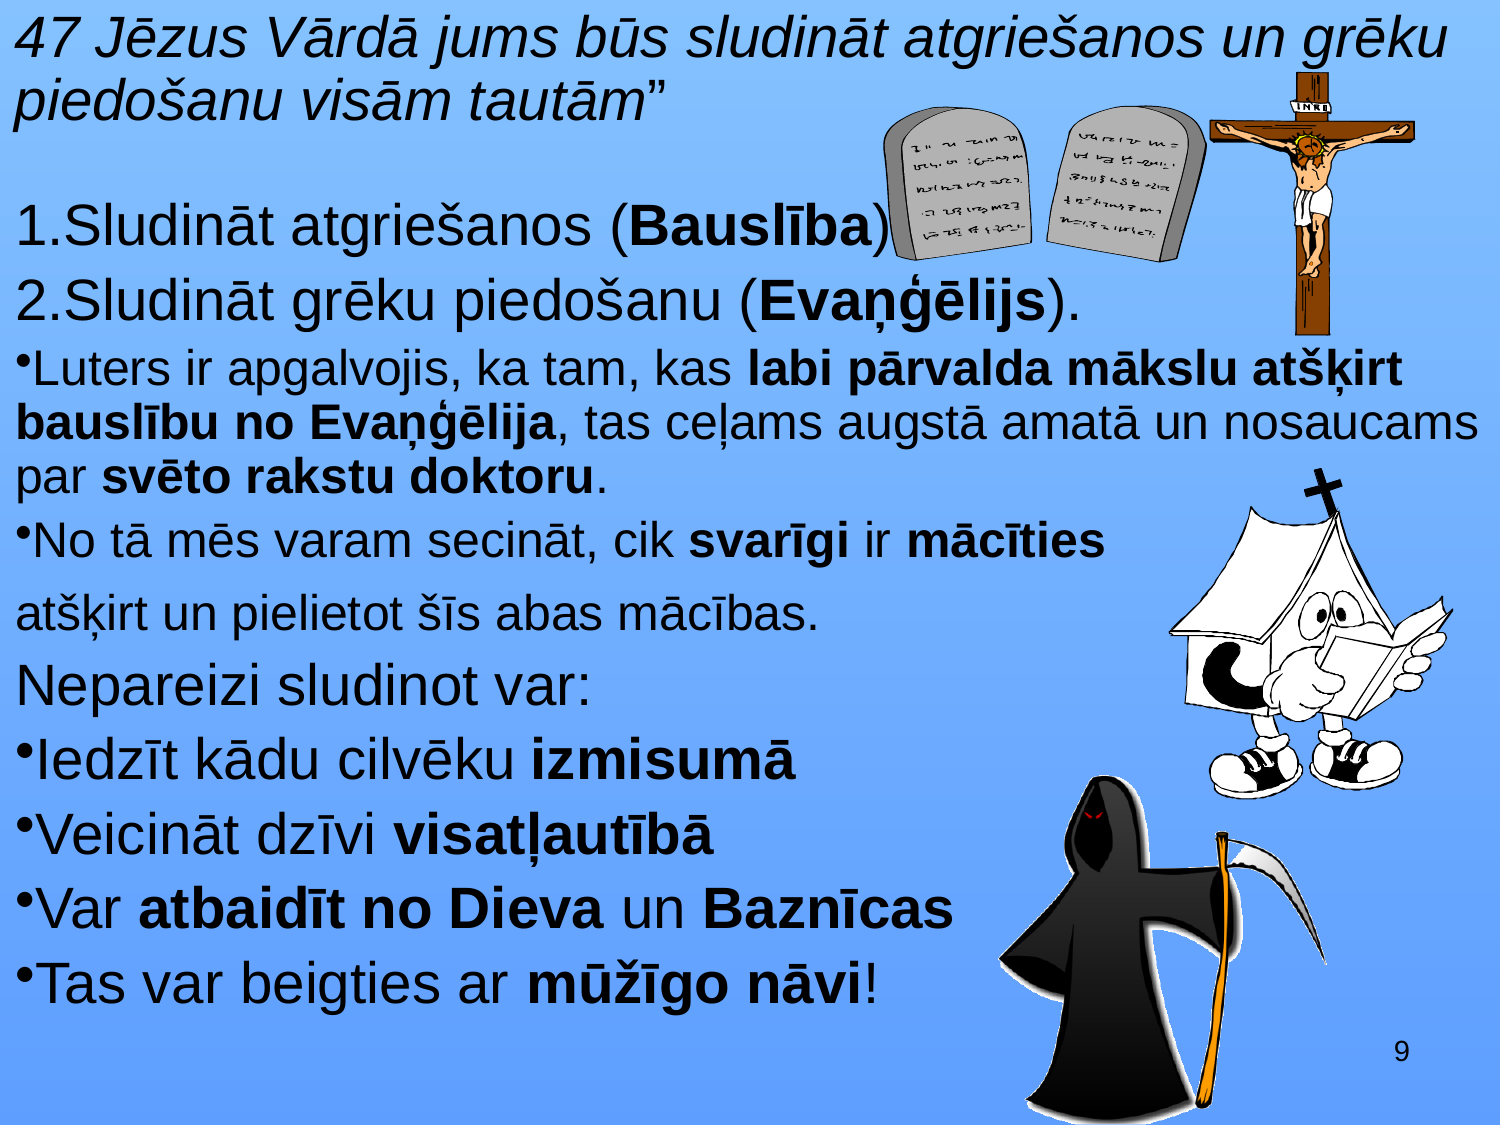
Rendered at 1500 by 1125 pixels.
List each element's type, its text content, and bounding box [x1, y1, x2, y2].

list 1.Sludināt atgriešanos (Bauslība) 2.Sludināt grēku piedošanu (Evaņģēlijs). Luters ir apgalvojis, ka tam, kas labi pārvalda mākslu atšķirt bauslību no Evaņģēlija, tas ceļams augstā amatā un nosaucams par svēto rakstu doktoru. No tā mēs varam secināt, cik svarīgi ir mācīties atšķirt un pielietot šīs abas mācības. Nepareizi sludinot var: Iedzīt kādu cilvēku izmisumā Veicināt dzīvi visatļautībā Var atbaidīt no Dieva un Baznīcas Tas var beigties ar mūžīgo nāvi! [0, 187, 1500, 1125]
picture [995, 468, 1454, 1125]
picture [883, 70, 1419, 338]
text_box 47 Jēzus Vārdā jums būs sludināt atgriešanos un grēku piedošanu visām tautām” [0, 0, 1500, 141]
